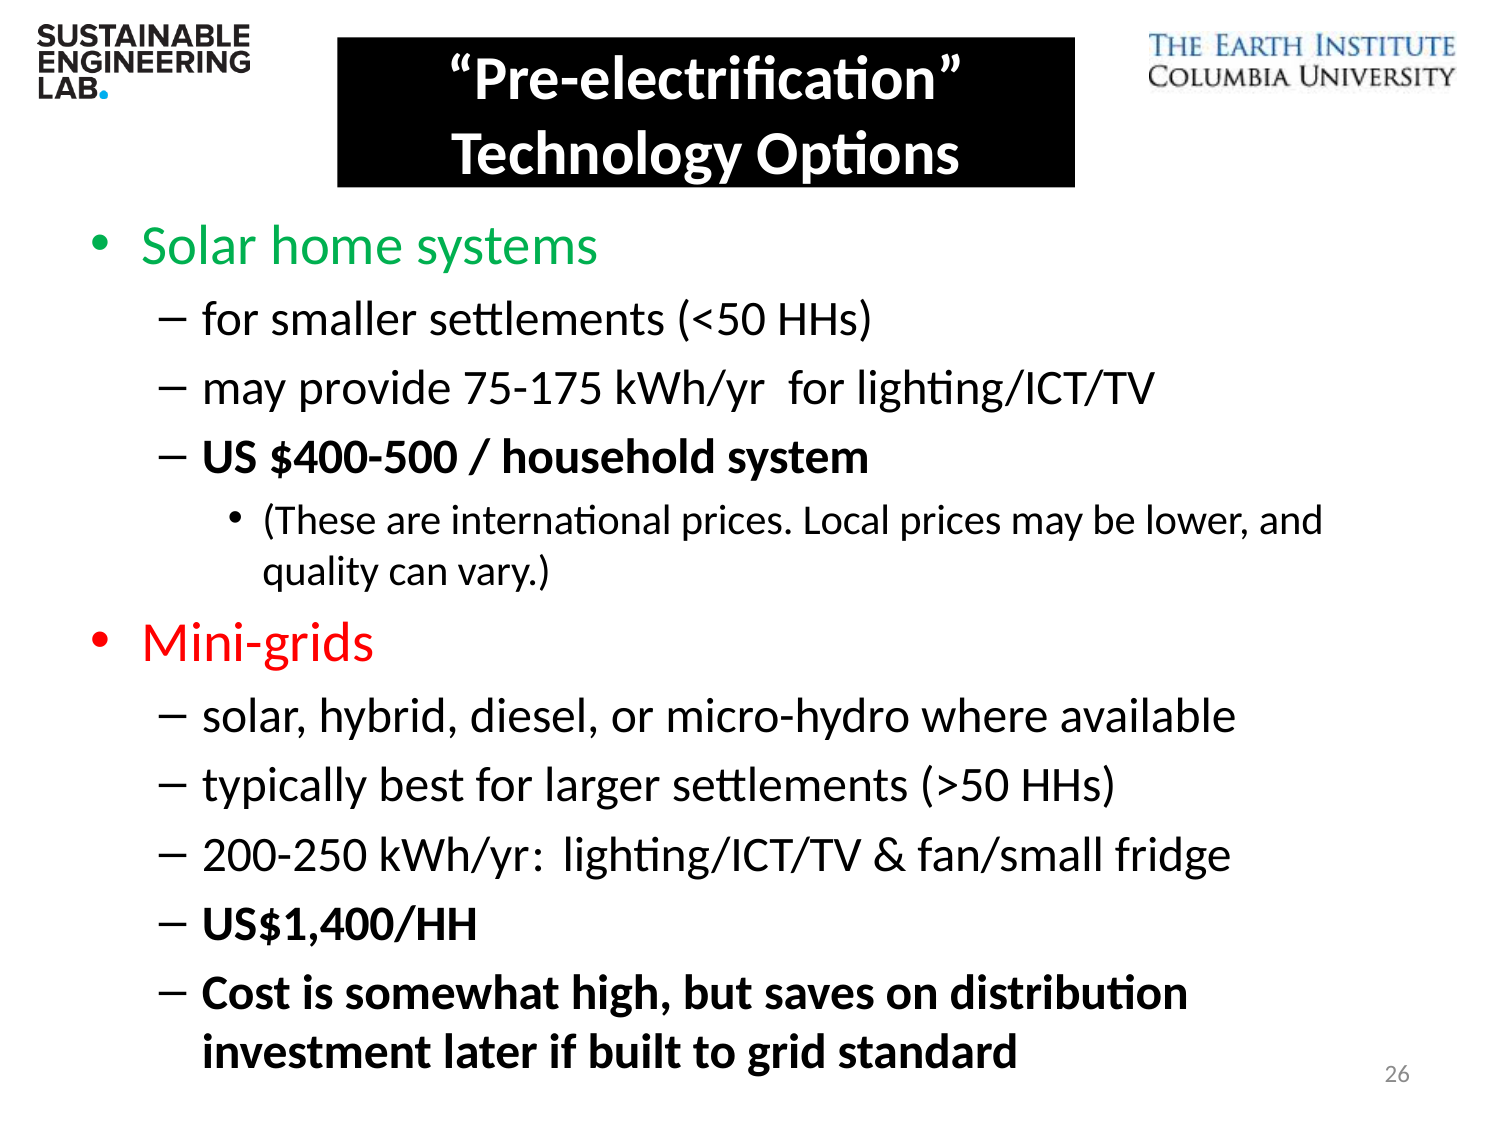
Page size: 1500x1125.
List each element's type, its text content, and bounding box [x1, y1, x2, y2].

picture [1149, 31, 1457, 119]
slide_number 26 [1074, 1042, 1425, 1103]
picture [37, 24, 250, 99]
text_box “Pre-electrification” Technology Options [335, 35, 1077, 189]
list Solar home systems for smaller settlements (<50 HHs) may provide 75-175 kWh/yr for lighting/ICT/TV US $400-500 / household system (These are international prices. Local prices may be lower, and quality can vary.) Mini-grids solar, hybrid, diesel, or micro-hydro where available typically best for larger settlements (>50 HHs) 200-250 kWh/yr : lighting/ICT/TV & fan/small fridge US$1,400/HH Cost is somewhat high, but saves on distribution investment later if built to grid standard [75, 200, 1425, 1088]
